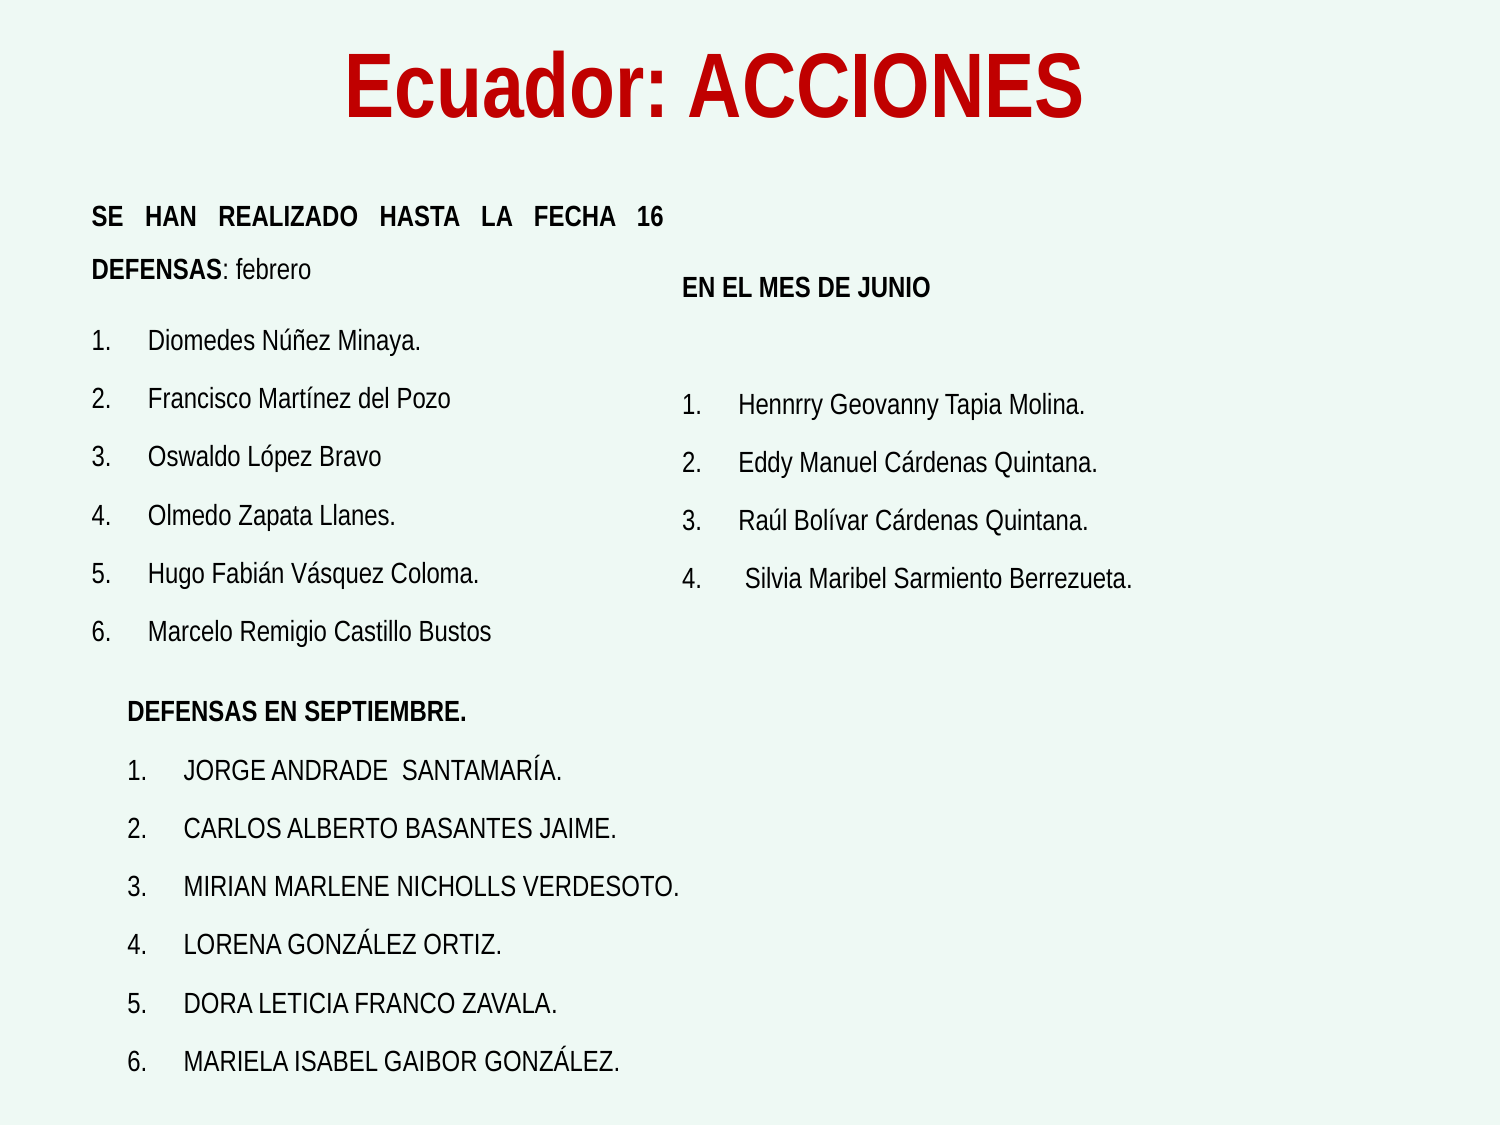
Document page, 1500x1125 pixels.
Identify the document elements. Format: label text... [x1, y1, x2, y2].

text_box EN EL MES DE JUNIO Hennrry Geovanny Tapia Molina. Eddy Manuel Cárdenas Quintana. Raúl Bolívar Cárdenas Quintana. Silvia Maribel Sarmiento Berrezueta. [667, 243, 1294, 603]
list SE HAN REALIZADO HASTA LA FECHA 16 DEFENSAS: febrero Diomedes Núñez Minaya. Francisco Martínez del Pozo Oswaldo López Bravo Olmedo Zapata Llanes. Hugo Fabián Vásquez Coloma. Marcelo Remigio Castillo Bustos [76, 172, 680, 595]
text_box DEFENSAS EN SEPTIEMBRE. JORGE ANDRADE SANTAMARÍA. CARLOS ALBERTO BASANTES JAIME. MIRIAN MARLENE NICHOLLS VERDESOTO. LORENA GONZÁLEZ ORTIZ. DORA LETICIA FRANCO ZAVALA. MARIELA ISABEL GAIBOR GONZÁLEZ. [112, 667, 1306, 1085]
title Ecuador: ACCIONES [77, 41, 1353, 230]
